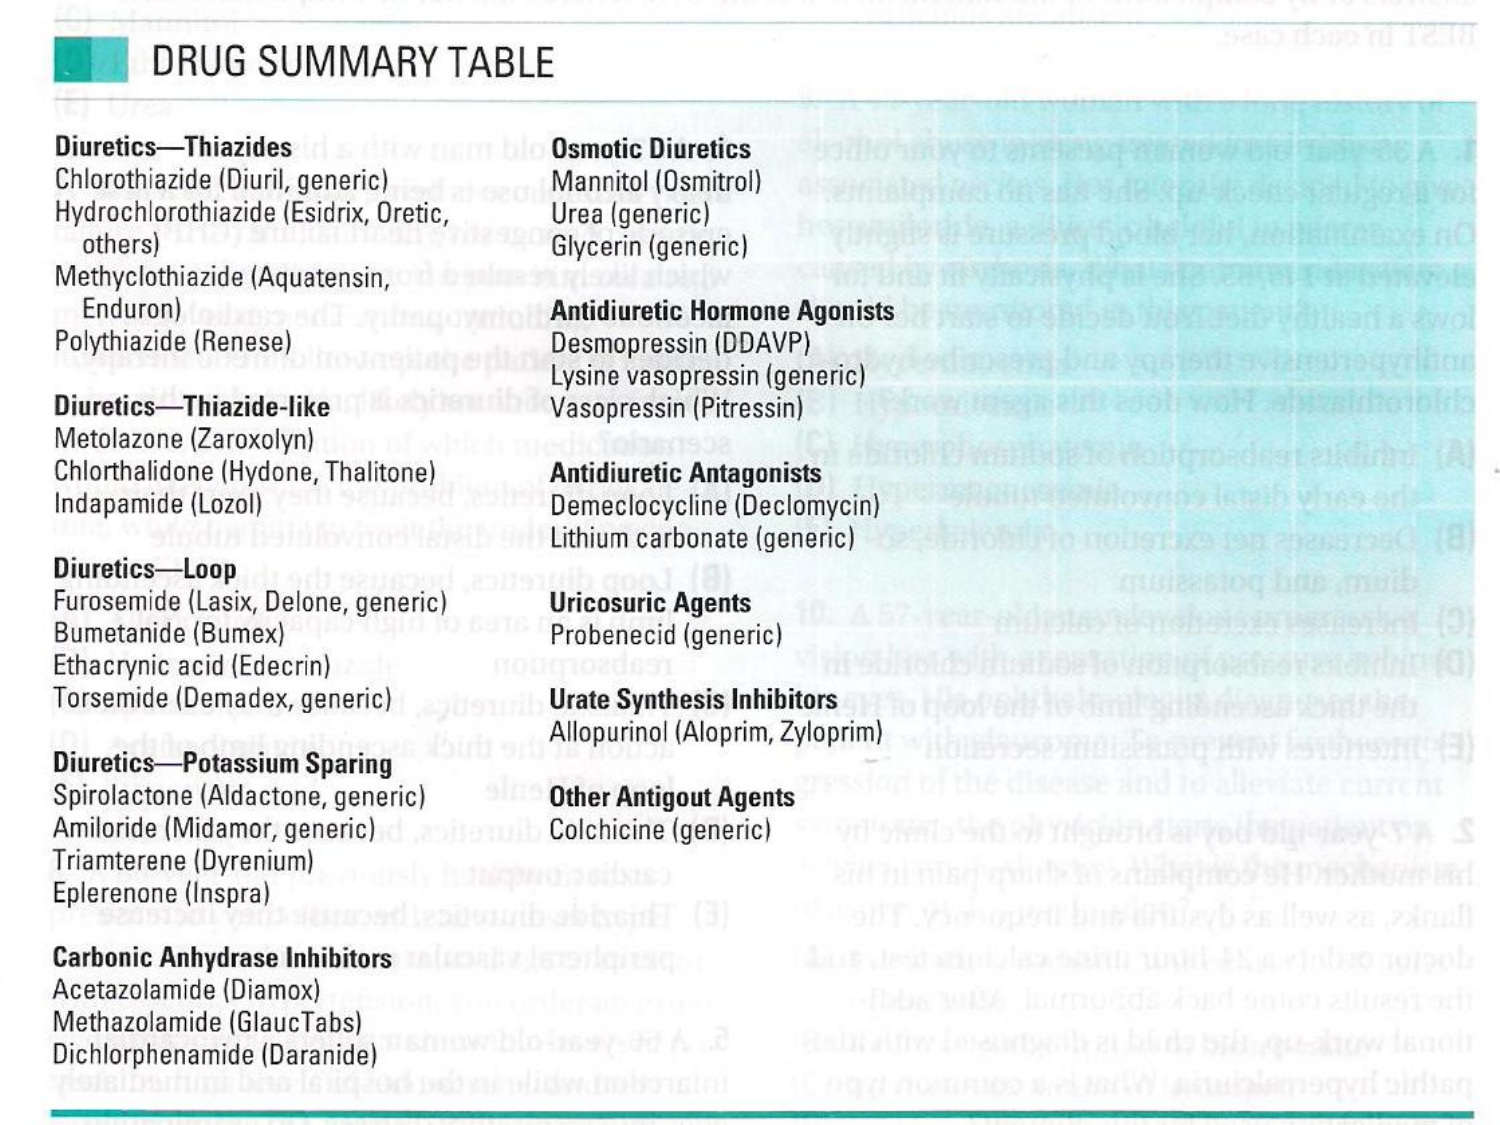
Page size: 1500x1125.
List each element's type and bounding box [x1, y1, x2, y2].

list [0, 0, 1500, 1125]
